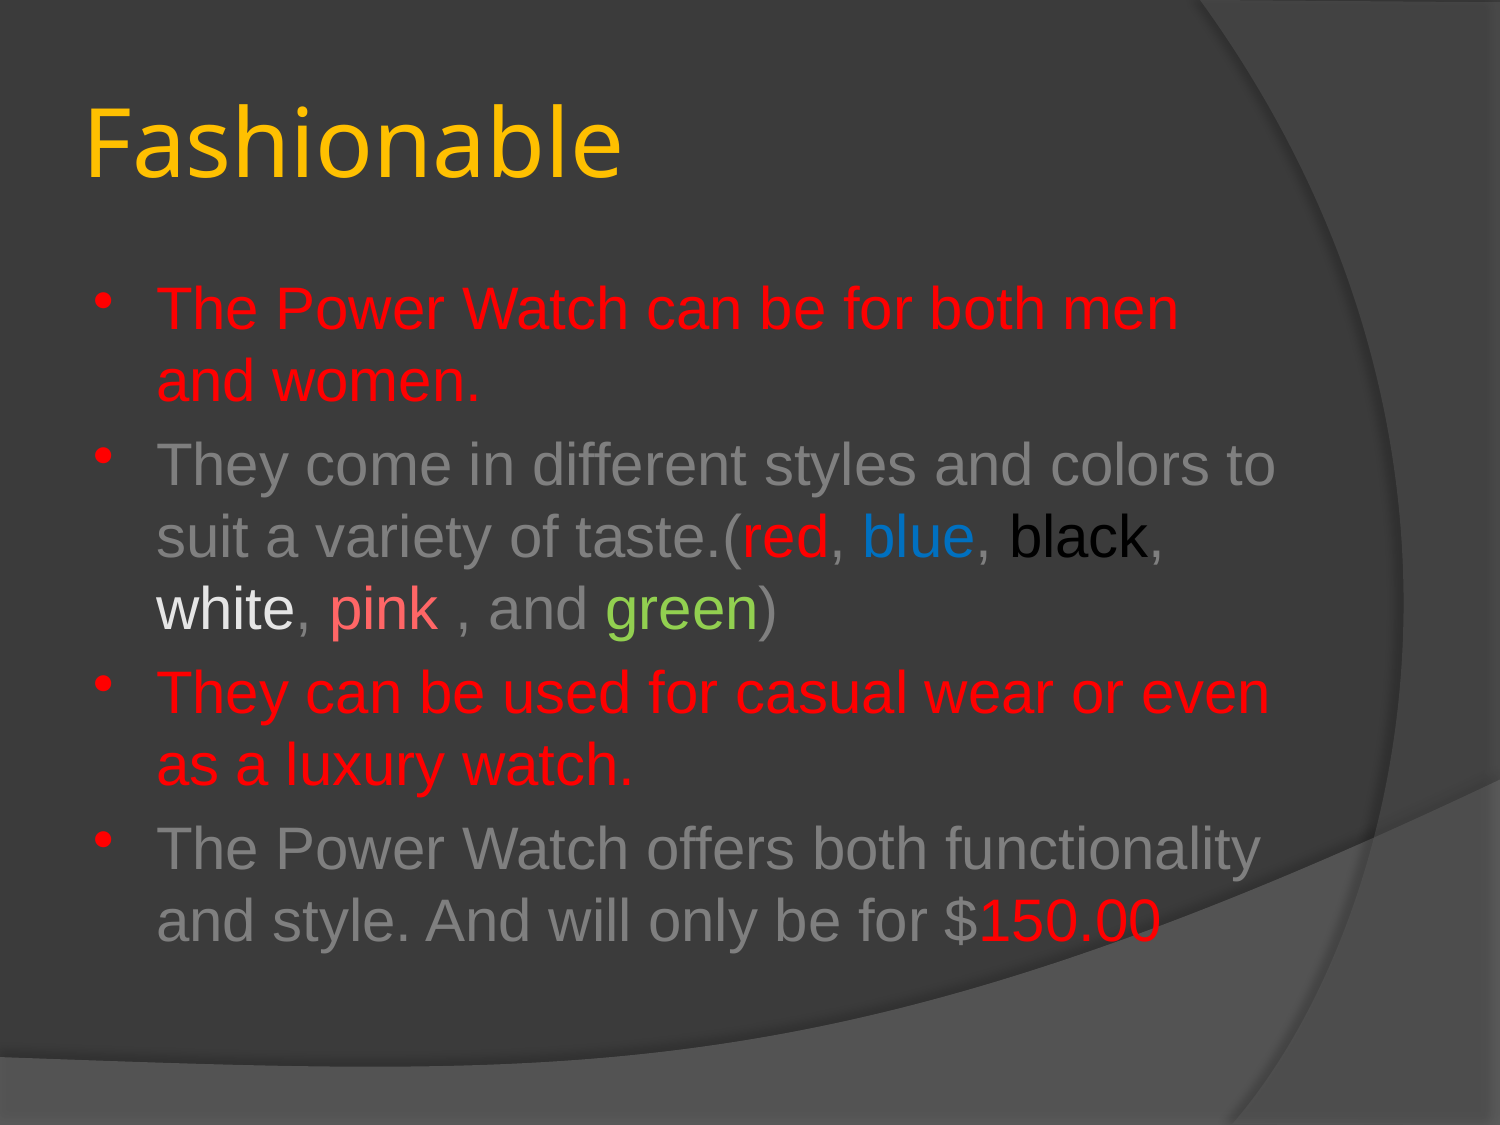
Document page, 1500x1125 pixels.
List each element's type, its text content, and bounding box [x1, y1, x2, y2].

title Fashionable [75, 45, 1300, 233]
list The Power Watch can be for both men and women. They come in different styles and colors to suit a variety of taste.(red, blue, black, white, pink , and green) They can be used for casual wear or even as a luxury watch. The Power Watch offers both functionality and style. And will only be for $150.00 [75, 262, 1300, 1005]
